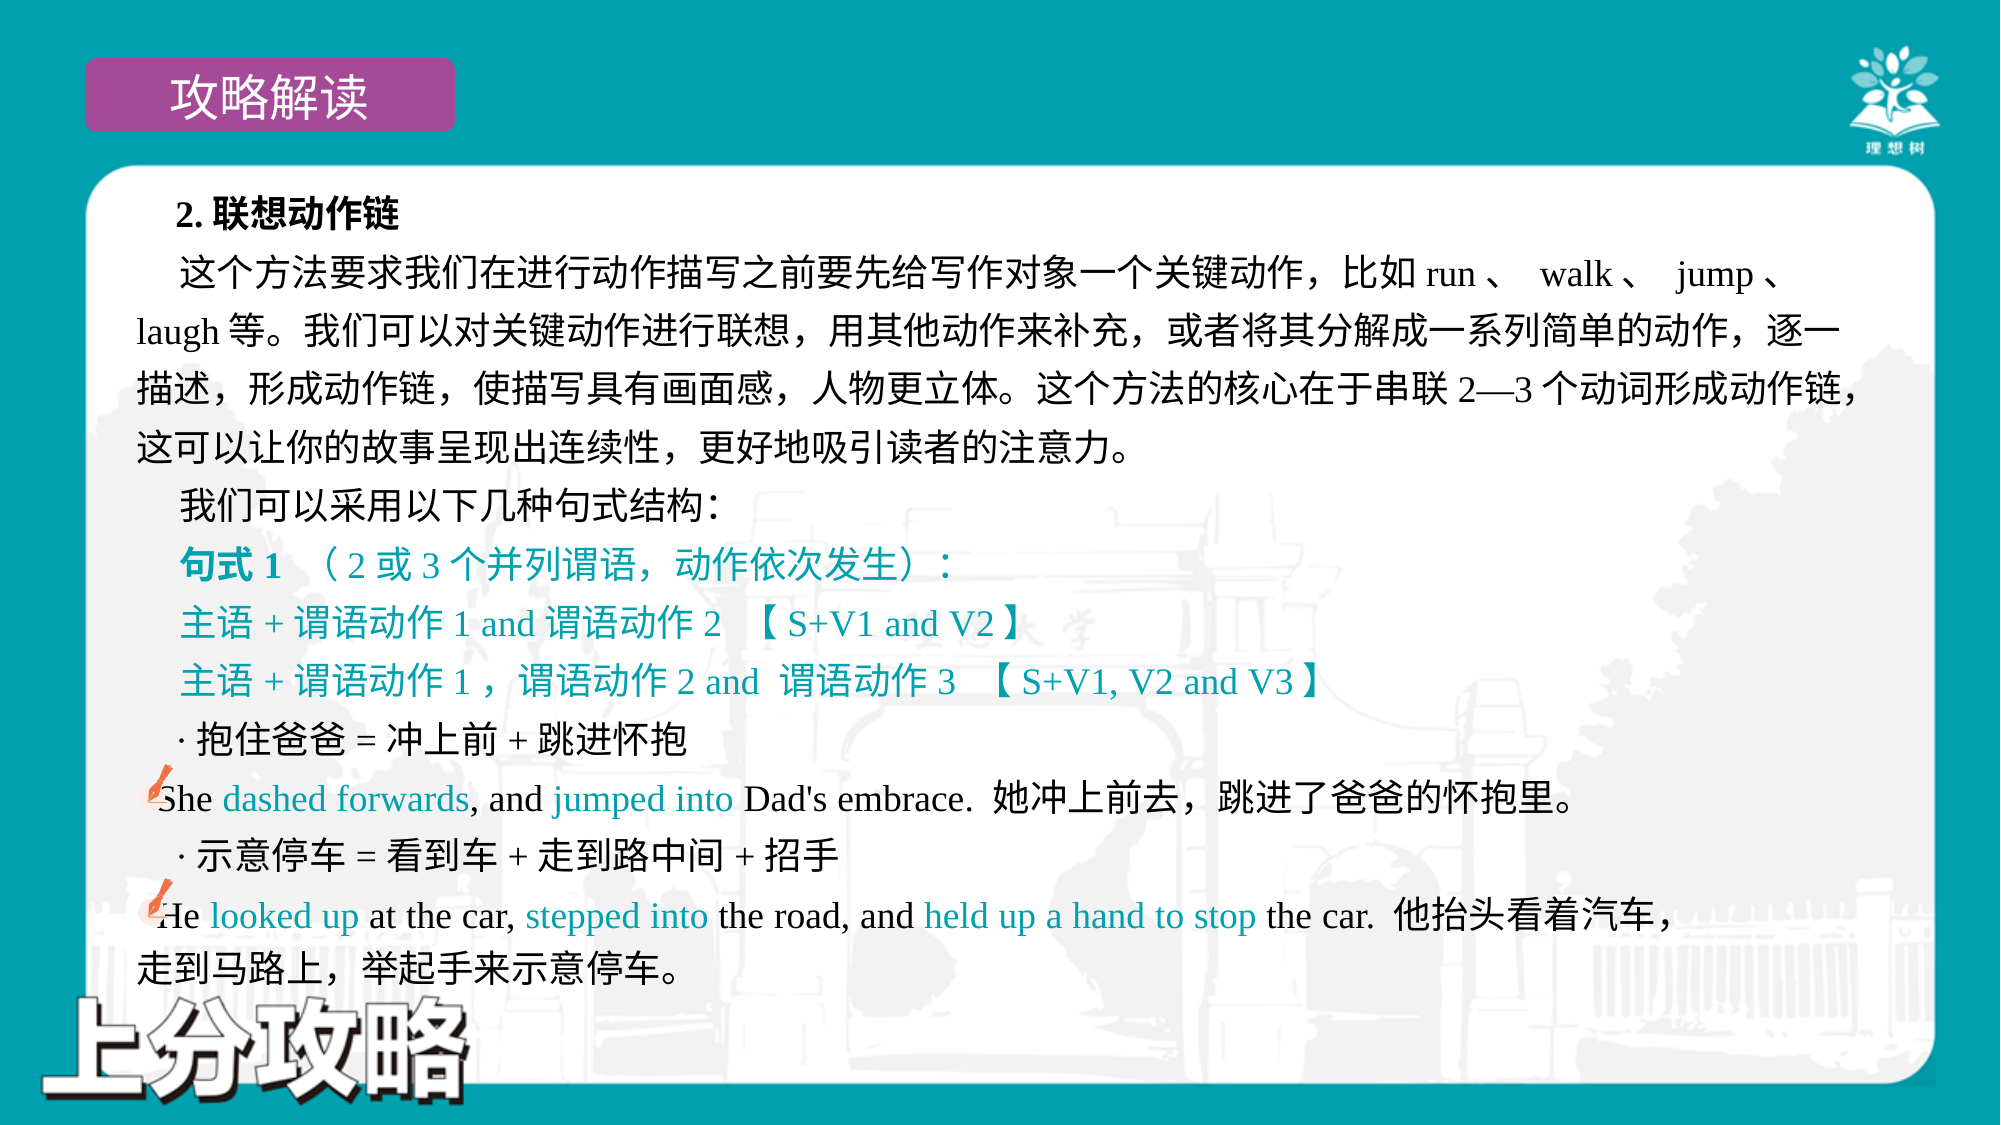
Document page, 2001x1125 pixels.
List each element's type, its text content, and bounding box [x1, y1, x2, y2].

picture [0, 0, 2000, 1125]
text_box 2.联想动作链 这个方法要求我们在进行动作描写之前要先给写作对象一个关键动作，比如run、 walk、 jump、 laugh等。我们可以对关键动作进行联想，用其他动作来补充，或者将其分解成一系列简单的动作，逐一 描述，形成动作链，使描写具有画面感，人物更立体。这个方法的核心在于串联2—3个动词形成动作链， 这可以让你的故事呈现出连续性，更好地吸引读者的注意力。 我们可以采用以下几种句式结构： 句式1 （2或3个并列谓语，动作依次发生）： 主语+谓语动作1 and谓语动作2 【S+V1 and V2】 主语+谓语动作1，谓语动作2 and 谓语动作3 【S+V1, V2 and V3】 ·抱住爸爸=冲上前+跳进怀抱 She dashed forwards, and jumped into Dad's embrace. 她冲上前去，跳进了爸爸的怀抱里。 ·示意停车=看到车+走到路中间+招手 He looked up at the car, stepped into the road, and held up a hand to stop the car. 他抬头看着汽车， 走到马路上，举起手来示意停车。 [136, 177, 1865, 986]
